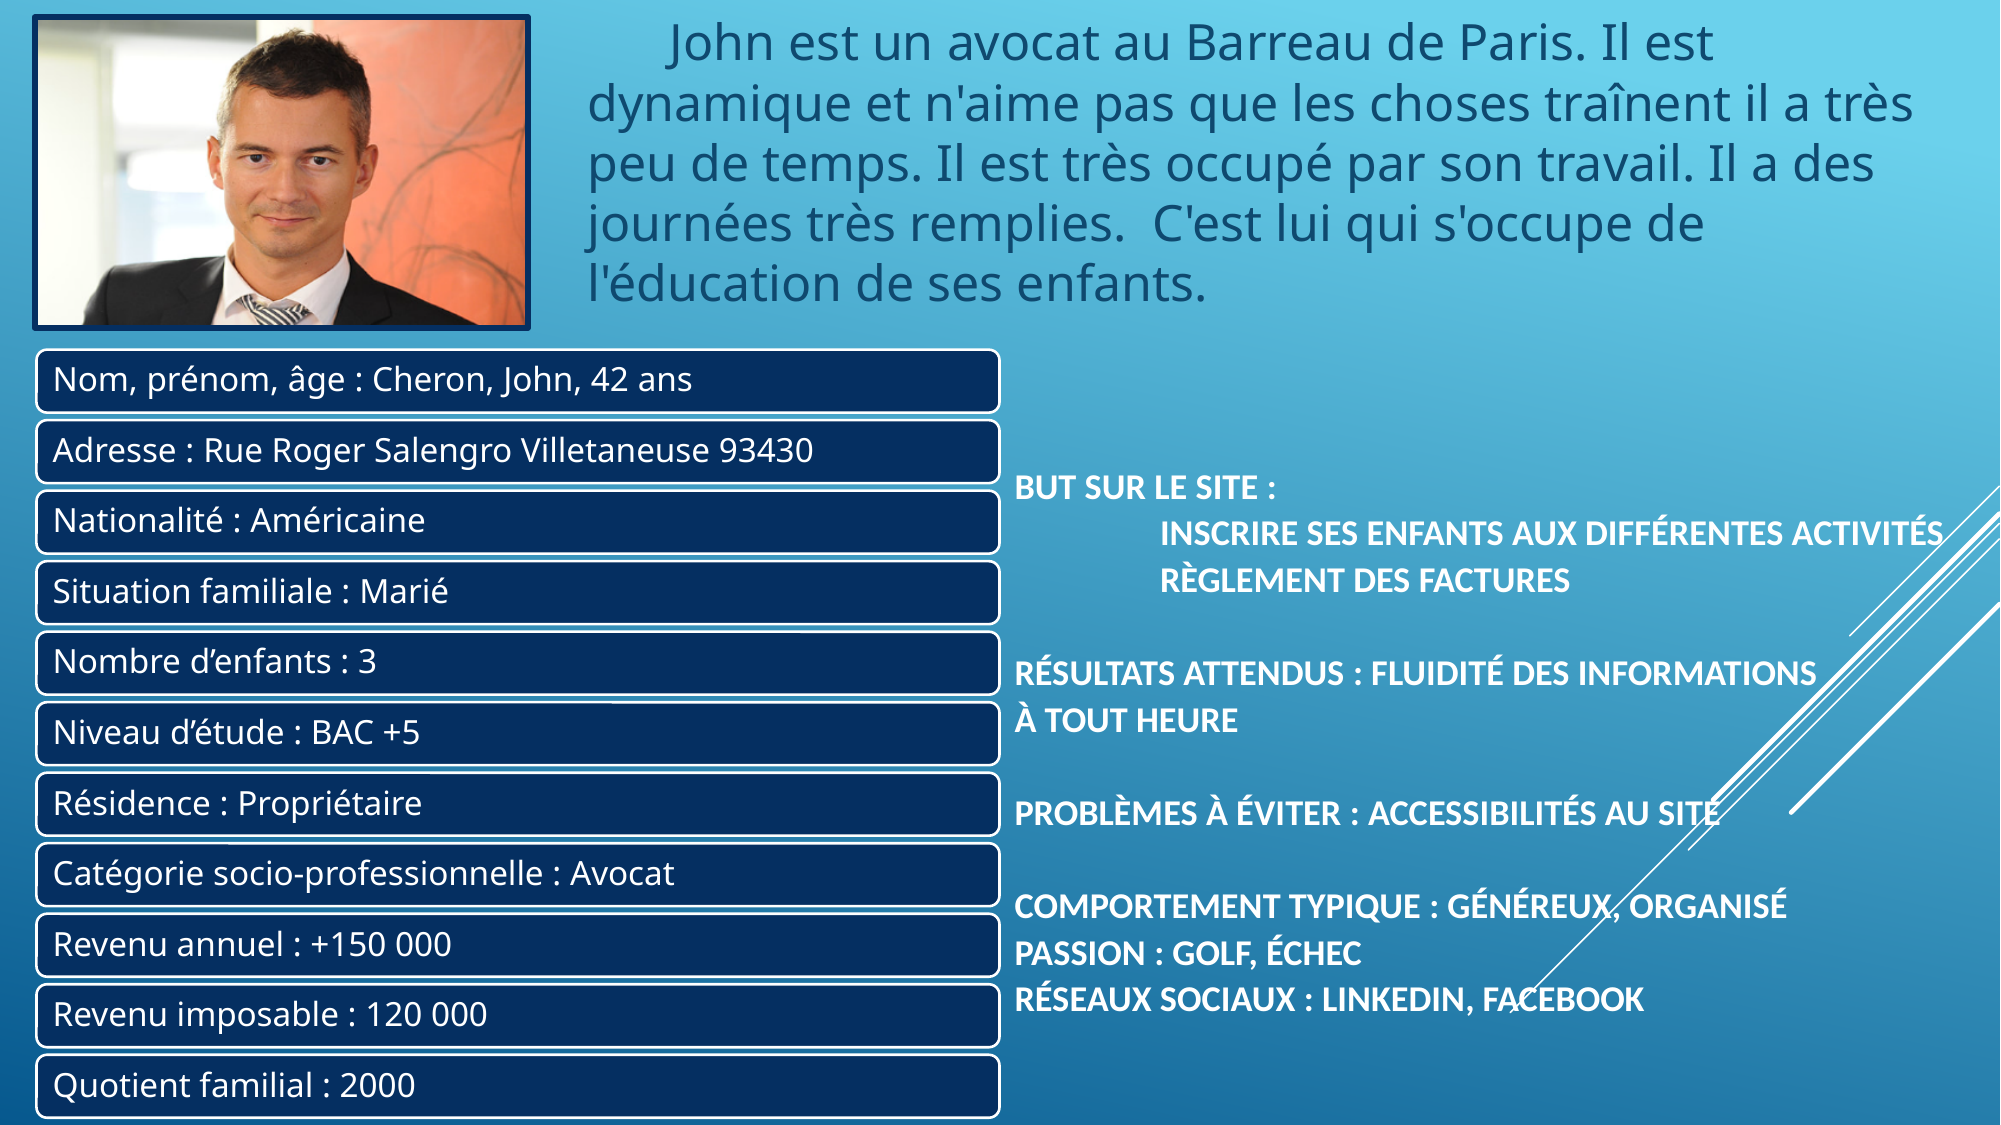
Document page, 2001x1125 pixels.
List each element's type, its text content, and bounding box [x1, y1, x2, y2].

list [36, 342, 1000, 1125]
picture [37, 19, 526, 326]
title But sur le site : inscrire ses enfants aux différentes activités règlement des factures Résultats attendus : fluidité des informations à tout heure Problèmes à éviter : accessibilités au site Comportement typique : généreux, organisé Passion : golf, échec réseaux sociaux : LinkedIn, Facebook [1000, 442, 1963, 1080]
list John est un avocat au Barreau de Paris. Il est dynamique et n'aime pas que les choses traînent il a très peu de temps. Il est très occupé par son travail. Il a des journées très remplies. C'est lui qui s'occupe de l'éducation de ses enfants. [572, 0, 1963, 325]
